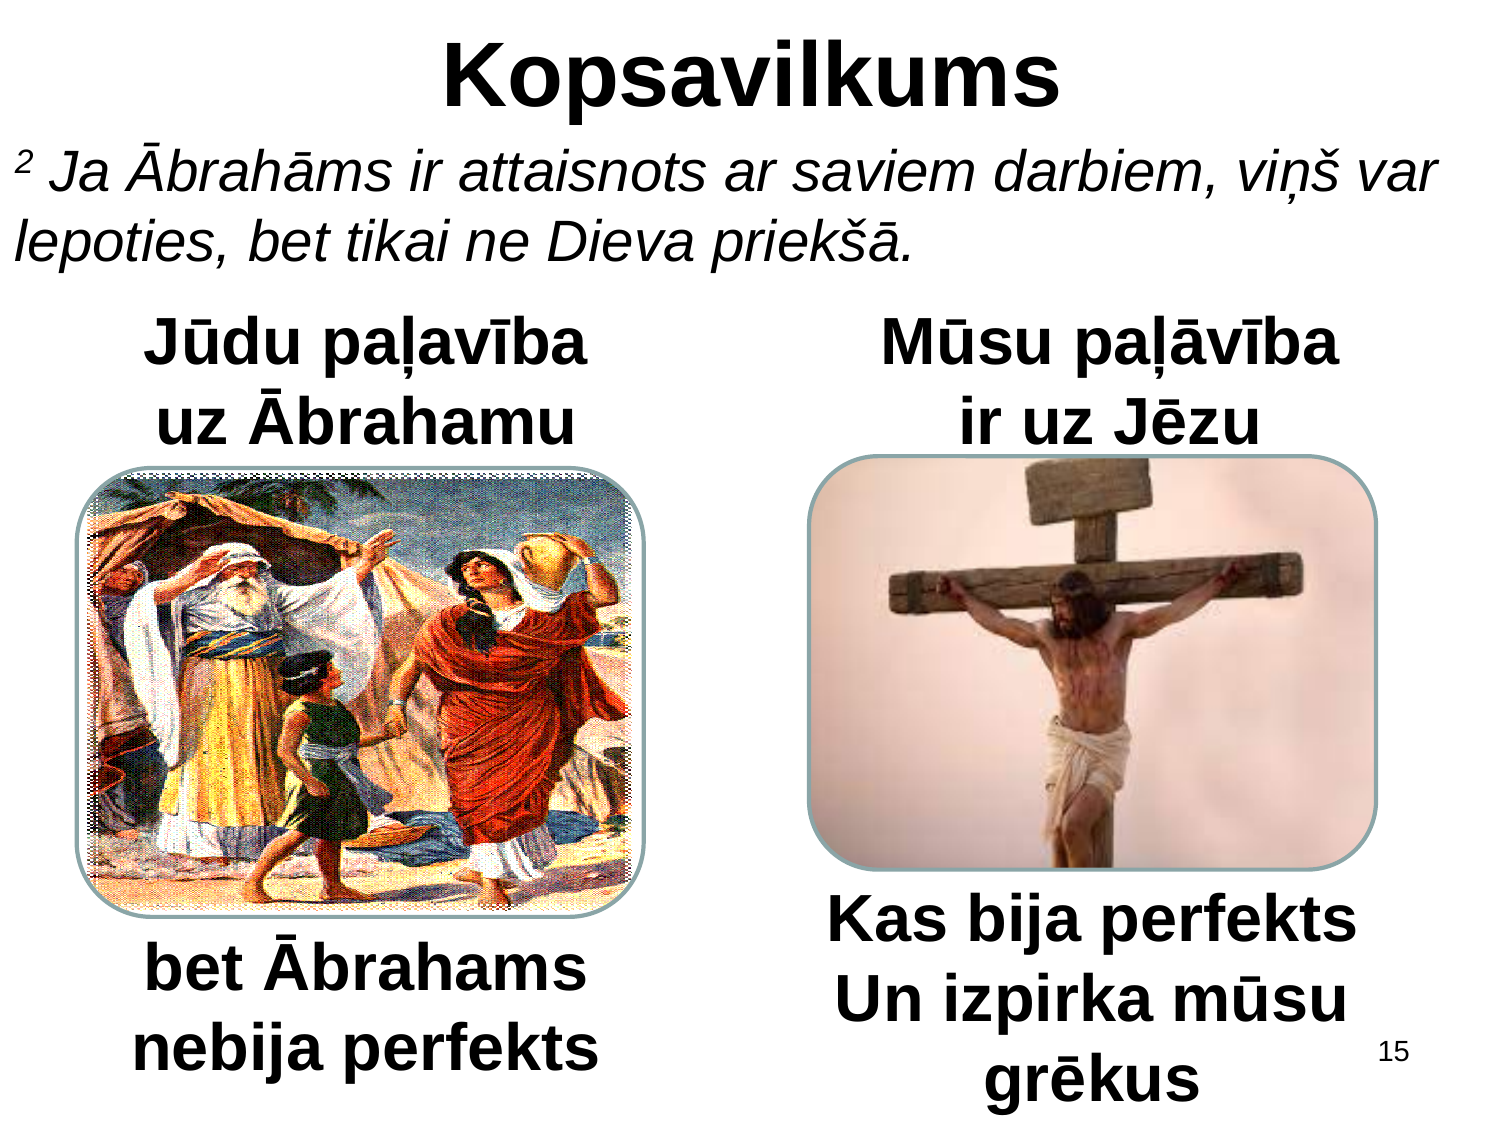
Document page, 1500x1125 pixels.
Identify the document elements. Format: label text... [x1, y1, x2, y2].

text_box [74, 466, 646, 916]
title Kopsavilkums [76, 0, 1428, 125]
text_box 2 Ja Ābrahāms ir attaisnots ar saviem darbiem, viņš var lepoties, bet tikai ne Dieva priekšā. [0, 125, 1500, 281]
text_box Jūdu paļavība uz Ābrahamu [123, 290, 609, 466]
text_box bet Ābrahams nebija perfekts [112, 916, 621, 1092]
text_box Mūsu paļāvība ir uz Jēzu [856, 290, 1365, 466]
text_box Kas bija perfekts Un izpirka mūsu grēkus [809, 867, 1376, 1123]
text_box [806, 457, 1379, 867]
slide_number 15 [1376, 1024, 1426, 1103]
